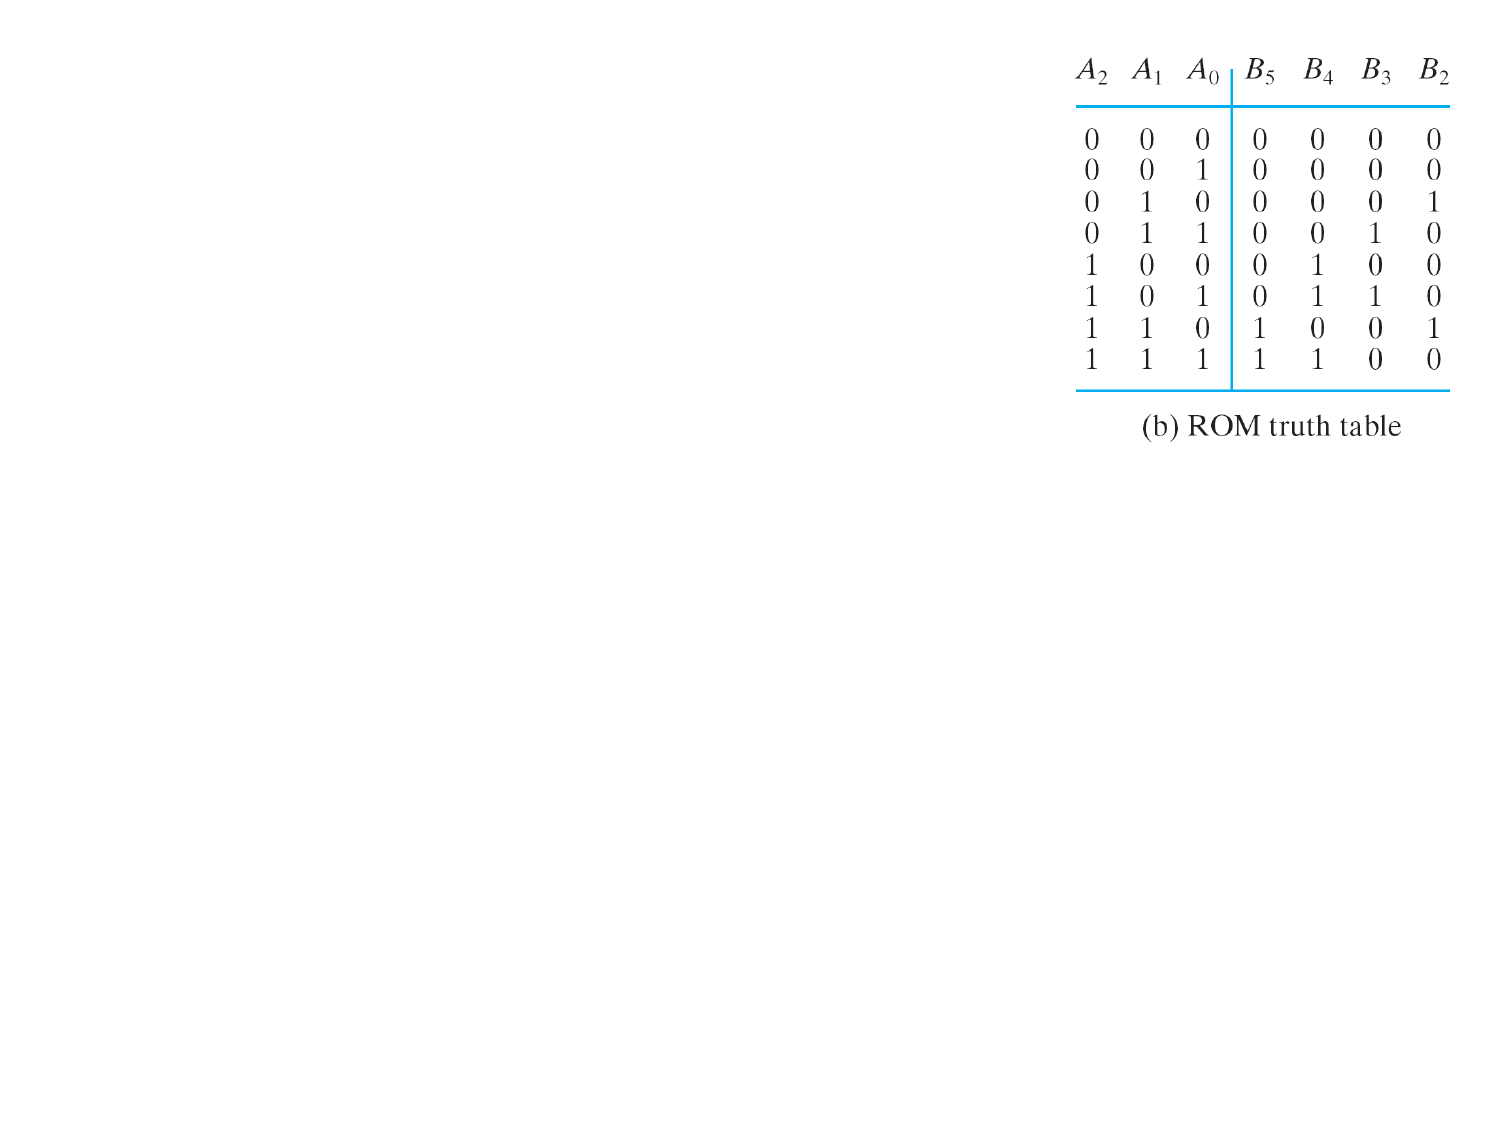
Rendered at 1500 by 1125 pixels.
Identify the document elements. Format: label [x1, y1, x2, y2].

picture [1062, 49, 1463, 444]
